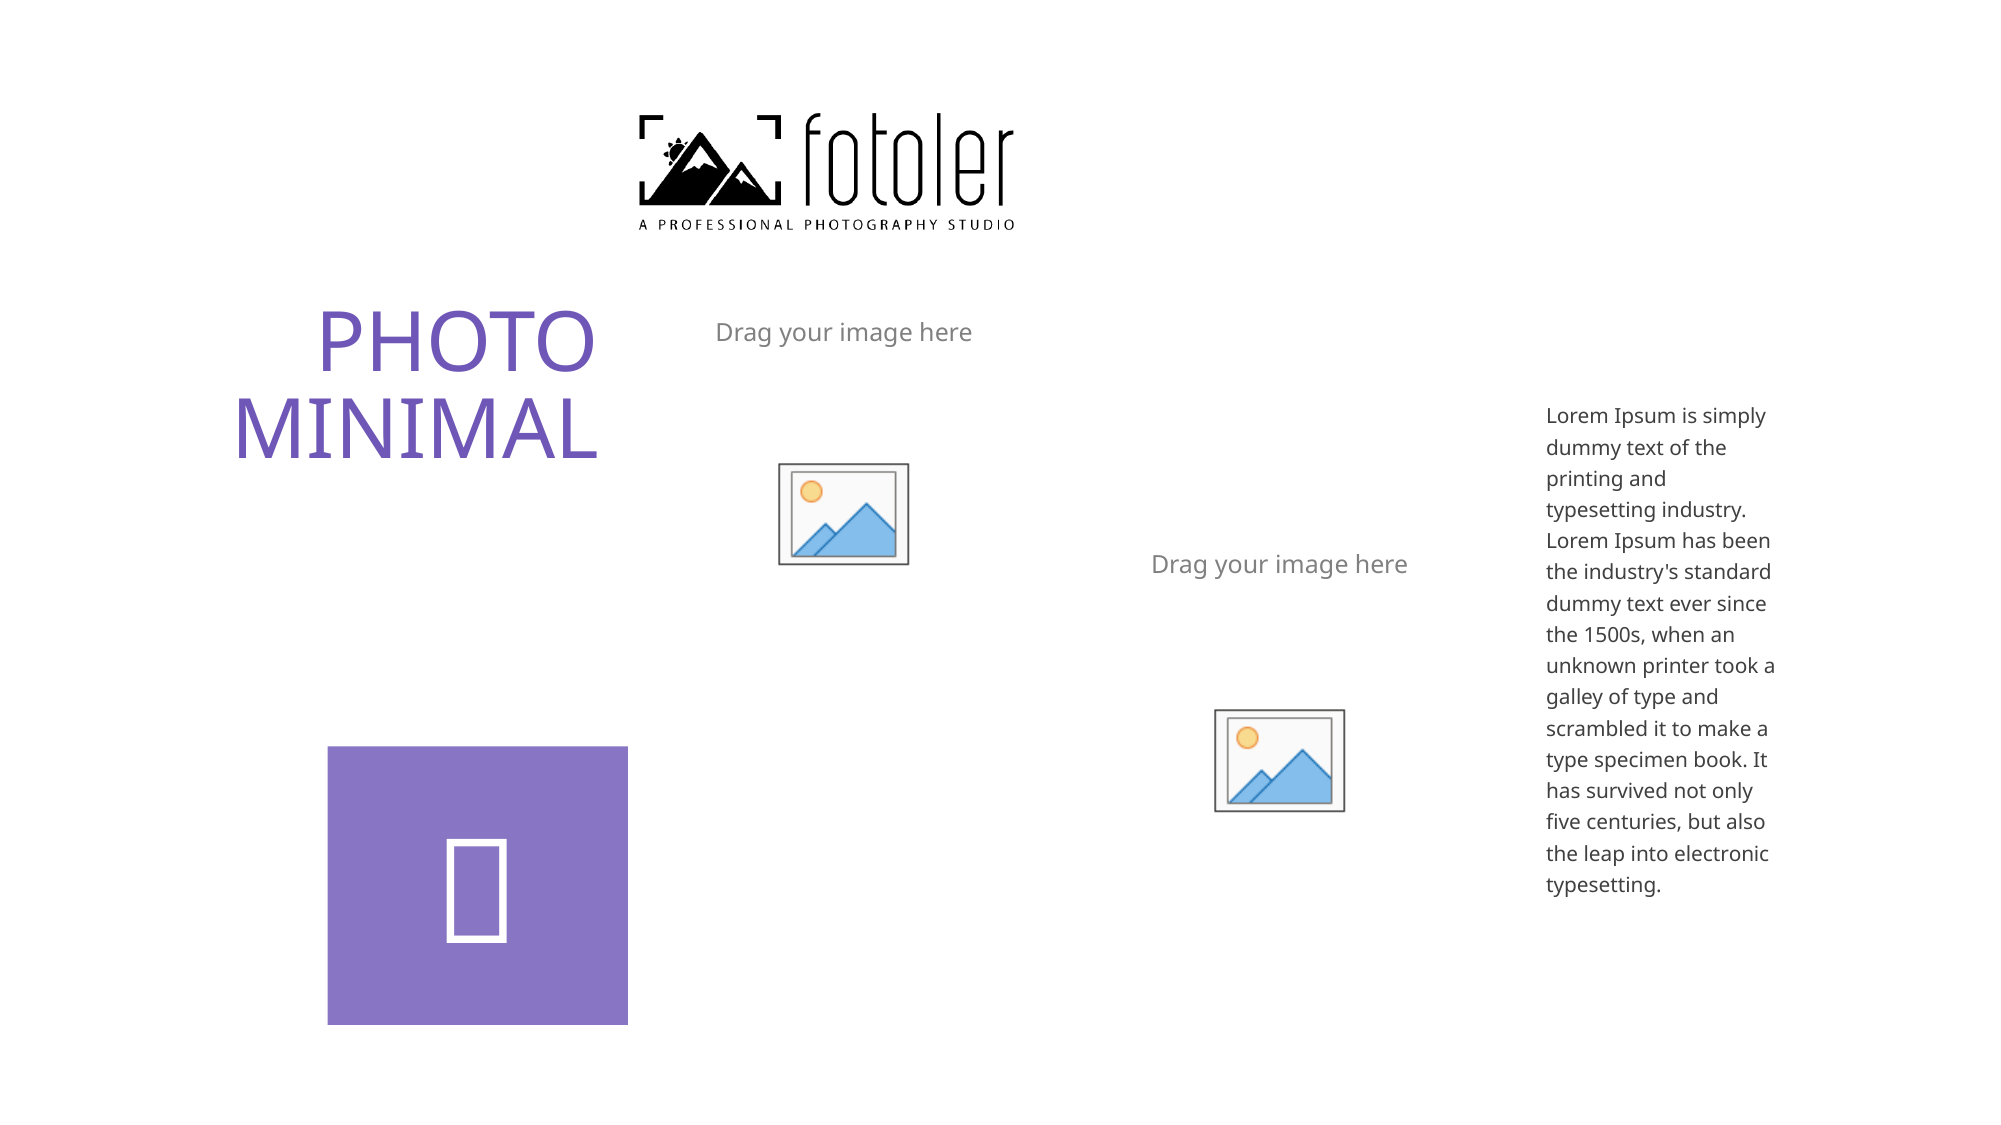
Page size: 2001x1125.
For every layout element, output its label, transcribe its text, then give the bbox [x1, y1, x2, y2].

text_box PHOTO MINIMAL [208, 293, 614, 484]
text_box Lorem Ipsum is simply dummy text of the printing and typesetting industry. Lorem Ipsum has been the industry's standard dummy text ever since the 1500s, when an unknown printer took a galley of type and scrambled it to make a type specimen book. It has survived not only five centuries, but also the leap into electronic typesetting. [1531, 389, 1792, 904]
text_box  [419, 790, 537, 981]
picture [638, 309, 1050, 721]
picture [1074, 540, 1486, 982]
text_box [326, 745, 629, 1026]
picture [638, 109, 1022, 238]
